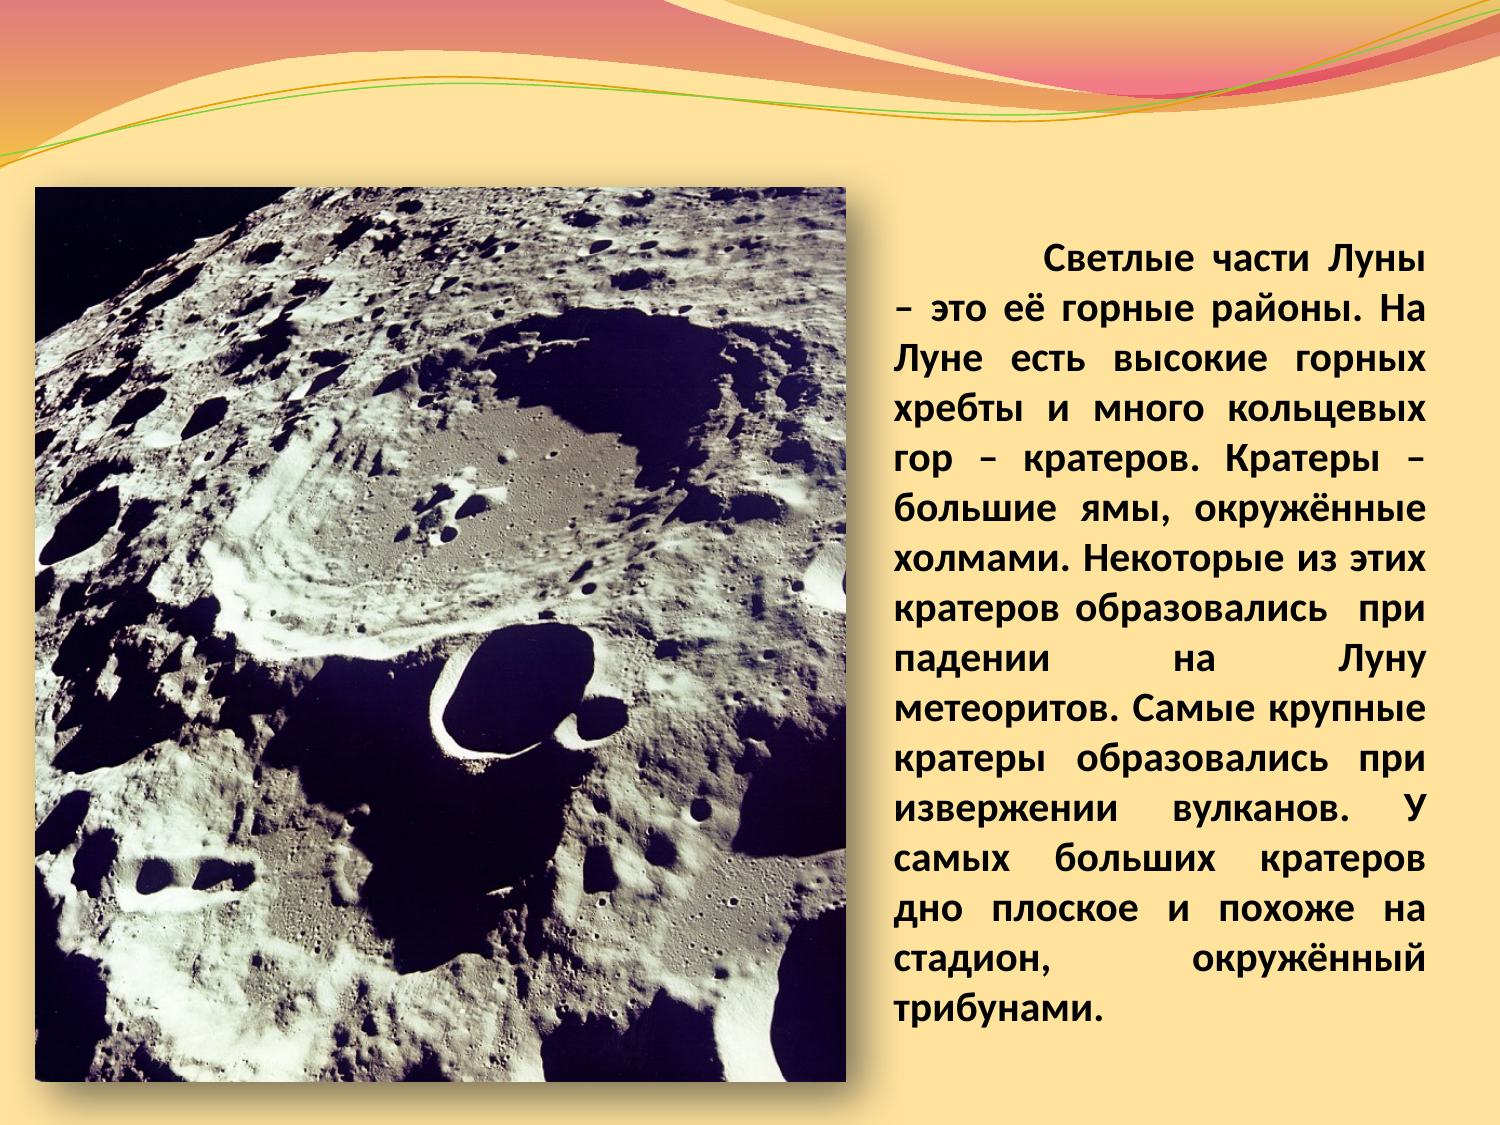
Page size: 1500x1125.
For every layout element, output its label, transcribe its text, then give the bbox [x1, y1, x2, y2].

text_box Светлые части Луны – это её горные районы. На Луне есть высокие горных хребты и много кольцевых гор – кратеров. Кратеры – большие ямы, окружённые холмами. Некоторые из этих кратеров образовались при падении на Луну метеоритов. Самые крупные кратеры образовались при извержении вулканов. У самых больших кратеров дно плоское и похоже на стадион, окружённый трибунами. [894, 222, 1442, 1038]
picture [34, 187, 847, 1083]
